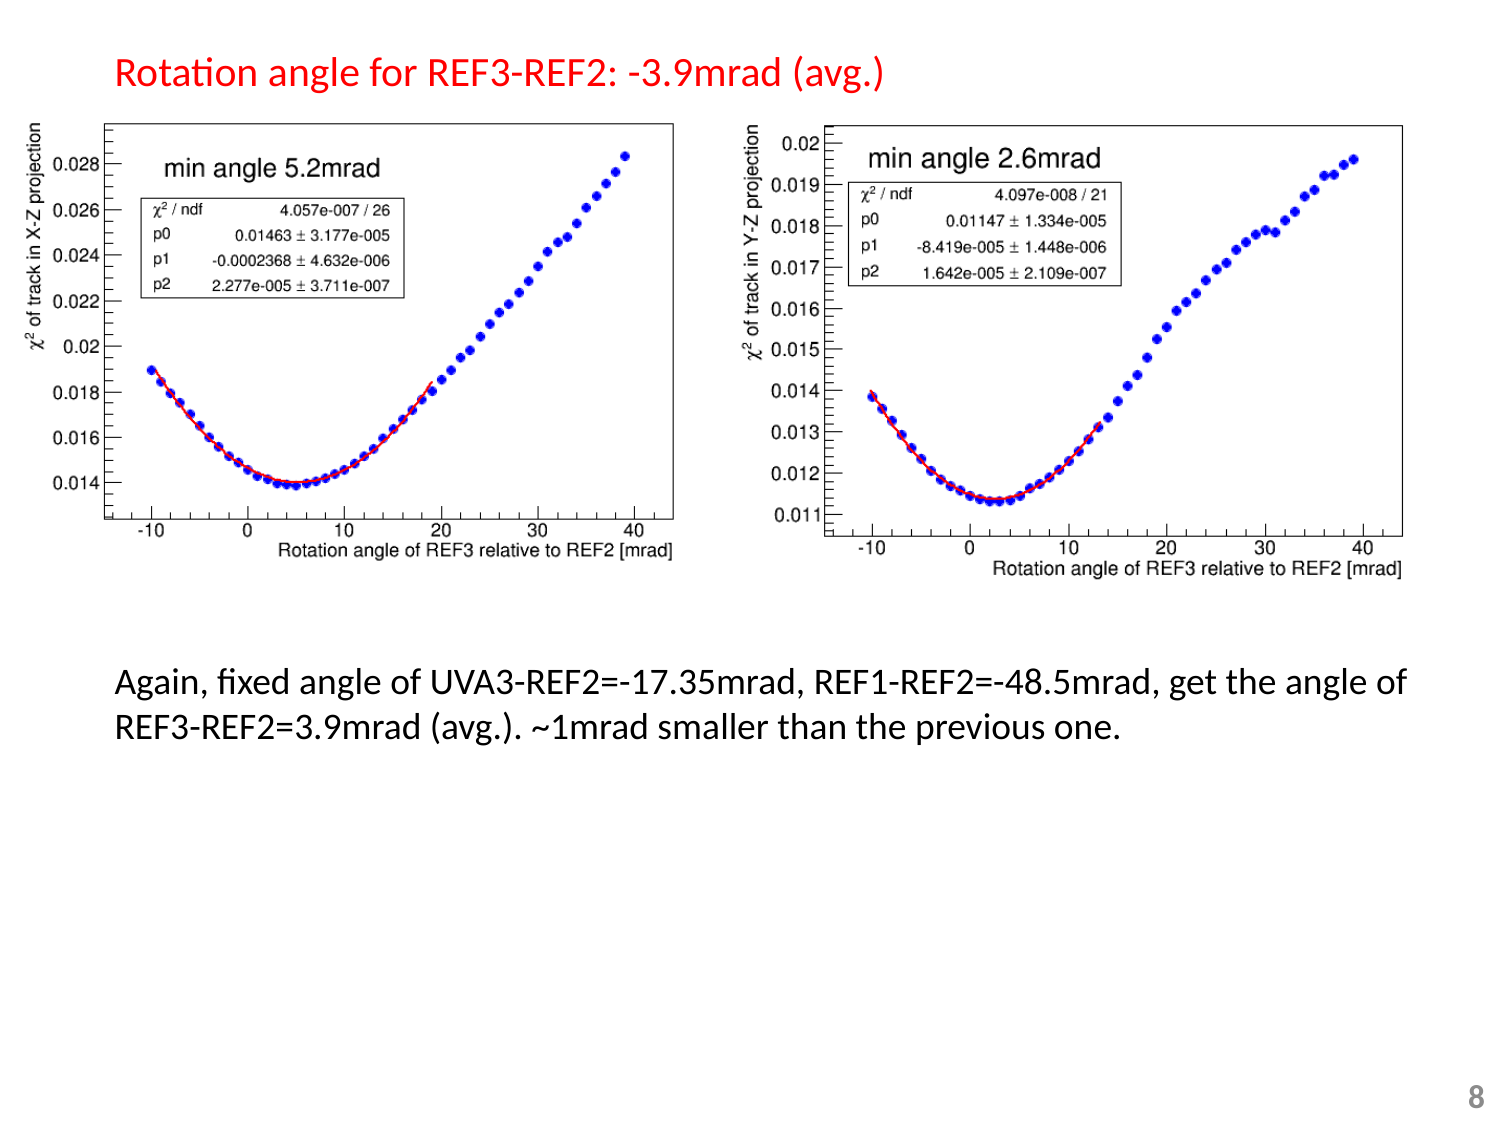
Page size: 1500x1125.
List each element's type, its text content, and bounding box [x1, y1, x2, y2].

text_box Again, fixed angle of UVA3-REF2=-17.35mrad, REF1-REF2=-48.5mrad, get the angle of REF3-REF2=3.9mrad (avg.). ~1mrad smaller than the previous one. [99, 649, 1463, 755]
text_box Rotation angle for REF3-REF2: -3.9mrad (avg.) [99, 37, 1088, 73]
picture [16, 74, 1479, 588]
slide_number 8 [1149, 1065, 1500, 1125]
